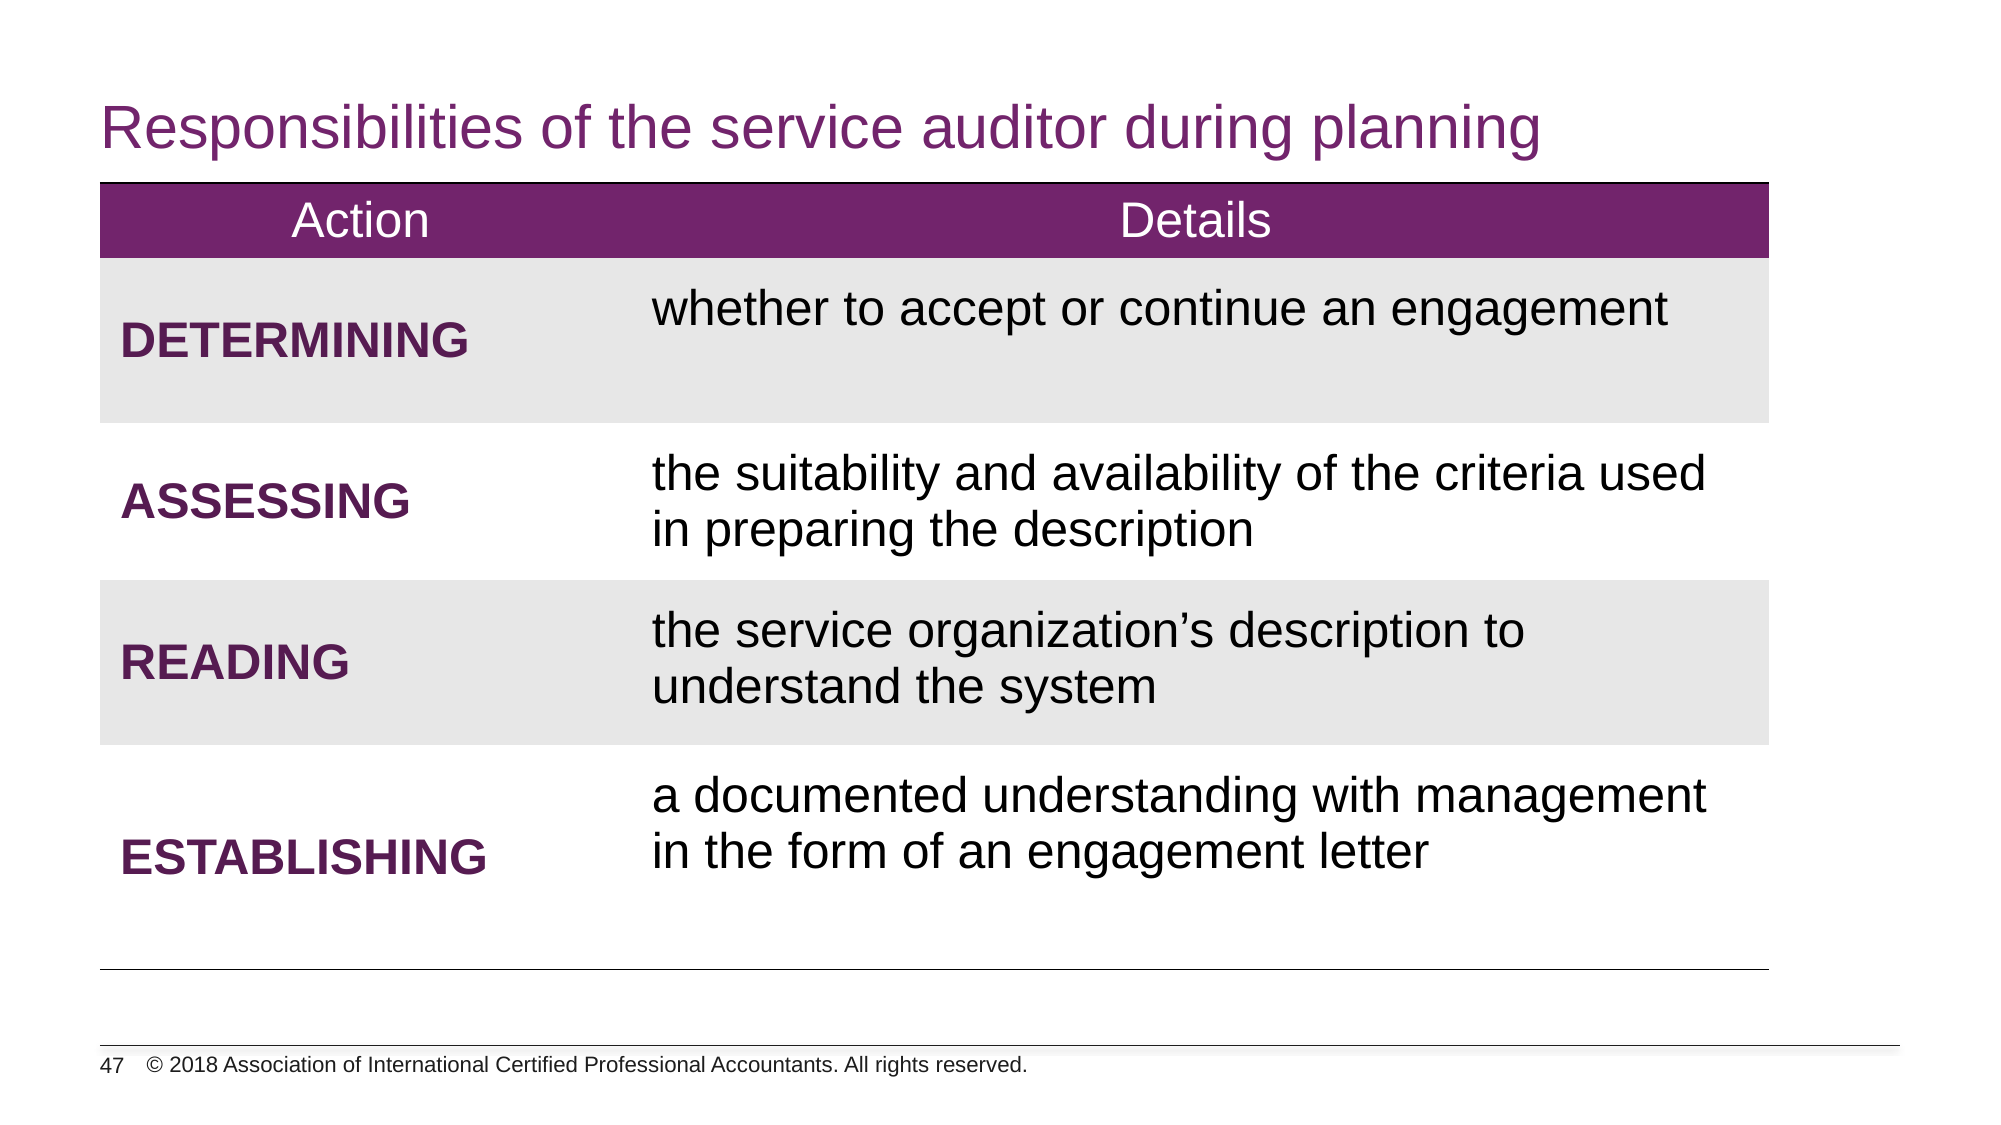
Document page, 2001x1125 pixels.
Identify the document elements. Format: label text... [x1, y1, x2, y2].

table_header Action [100, 184, 622, 258]
table_cell DETERMINING [100, 258, 622, 423]
table_cell whether to accept or continue an engagement [622, 258, 1769, 423]
table_cell ESTABLISHING [100, 745, 622, 969]
table_header Details [622, 184, 1769, 258]
table_cell ASSESSING [100, 423, 622, 580]
title Responsibilities of the service auditor during planning [100, 31, 1900, 161]
table_cell the service organization’s description to understand the system [622, 580, 1769, 745]
table_cell a documented understanding with management in the form of an engagement letter [622, 745, 1769, 969]
slide_number 47 [99, 1050, 147, 1111]
table_cell the suitability and availability of the criteria used in preparing the description [622, 423, 1769, 580]
table_cell READING [100, 580, 622, 745]
footer © 2018 Association of International Certified Professional Accountants. All rights reserved. [147, 1050, 1900, 1111]
